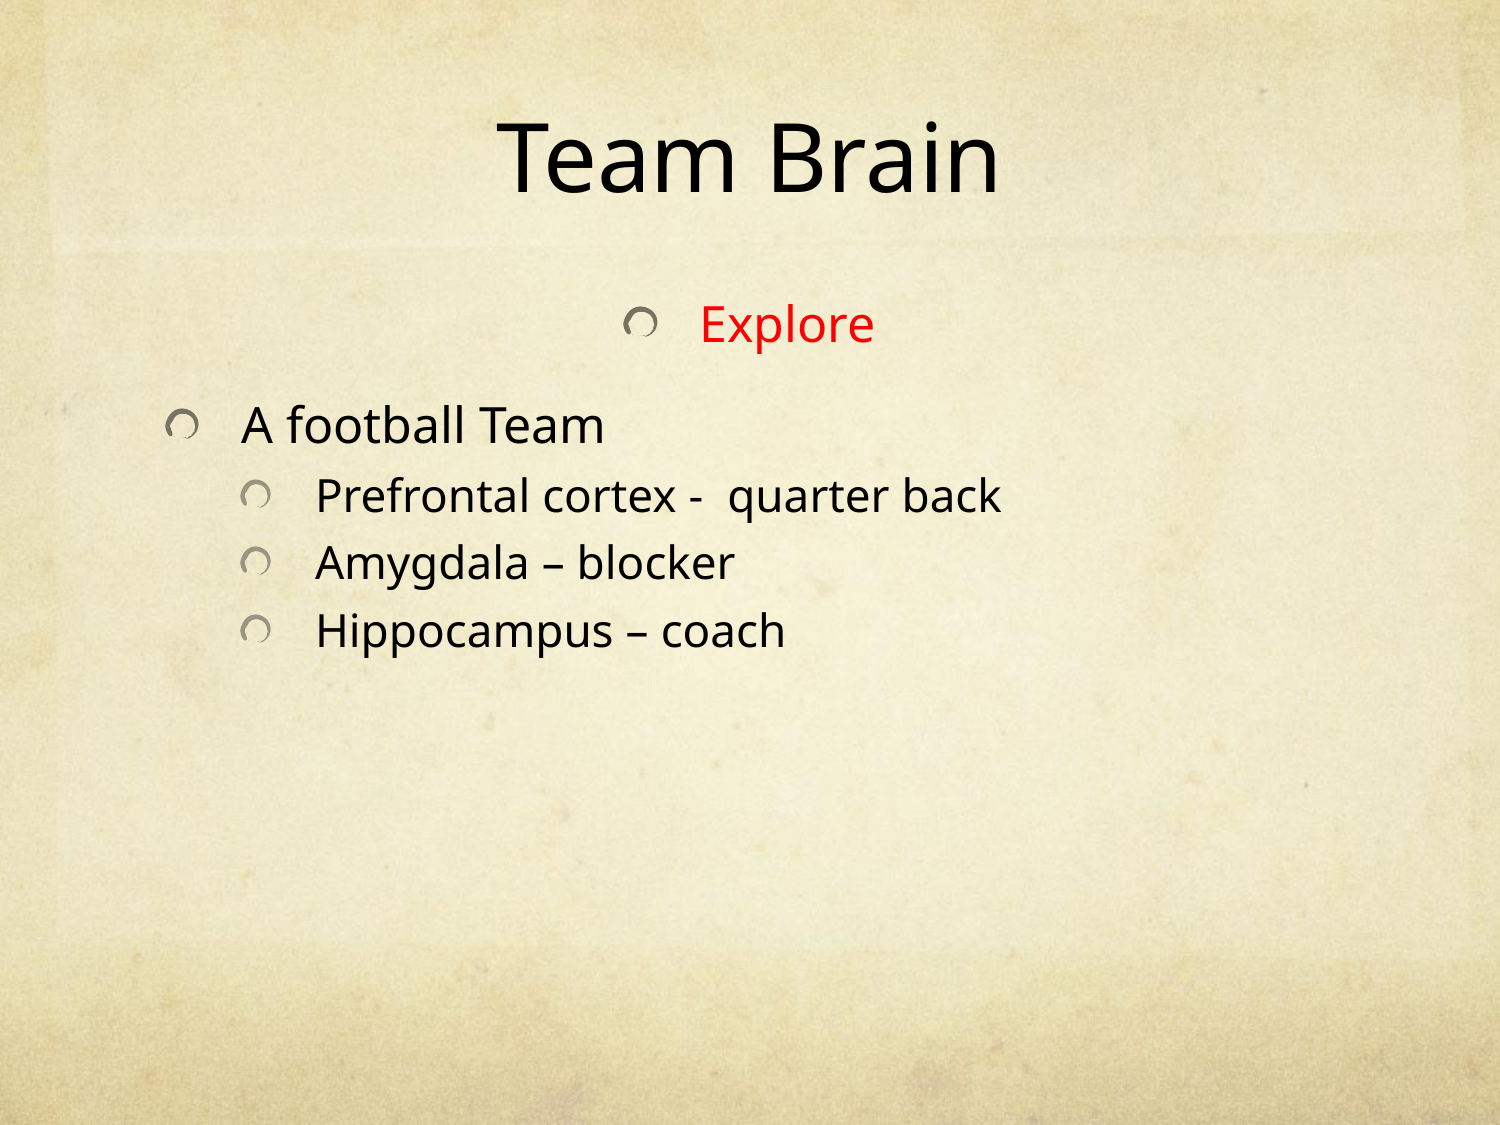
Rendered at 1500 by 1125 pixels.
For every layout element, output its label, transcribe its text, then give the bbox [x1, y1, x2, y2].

list Explore A football Team Prefrontal cortex - quarter back Amygdala – blocker Hippocampus – coach [150, 284, 1350, 950]
picture [0, 0, 1500, 1125]
title Team Brain [150, 82, 1350, 225]
